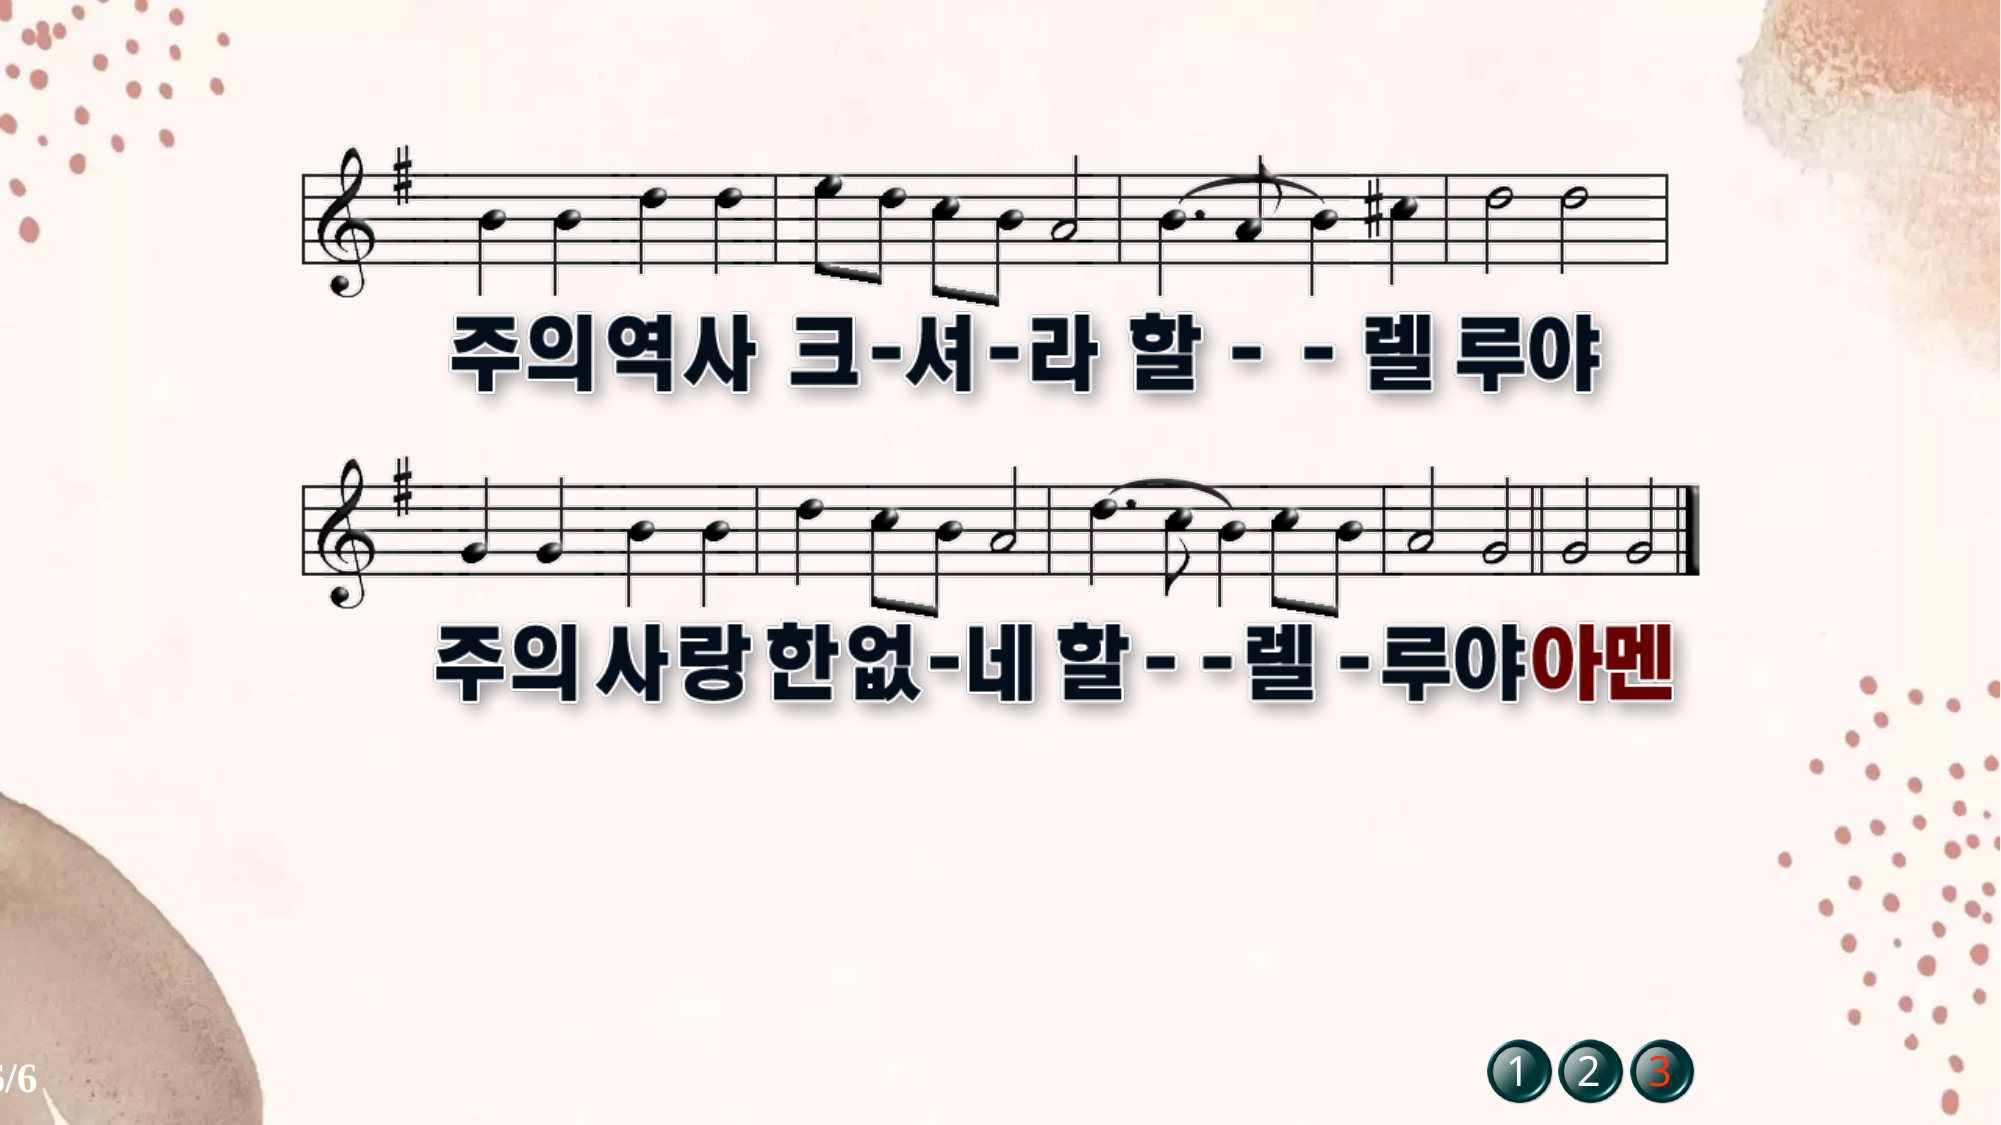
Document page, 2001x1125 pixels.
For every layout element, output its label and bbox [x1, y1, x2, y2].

text_box [1627, 1035, 1697, 1106]
text_box [1555, 1035, 1626, 1106]
picture [0, 0, 2001, 1125]
text_box [1484, 1035, 1555, 1106]
